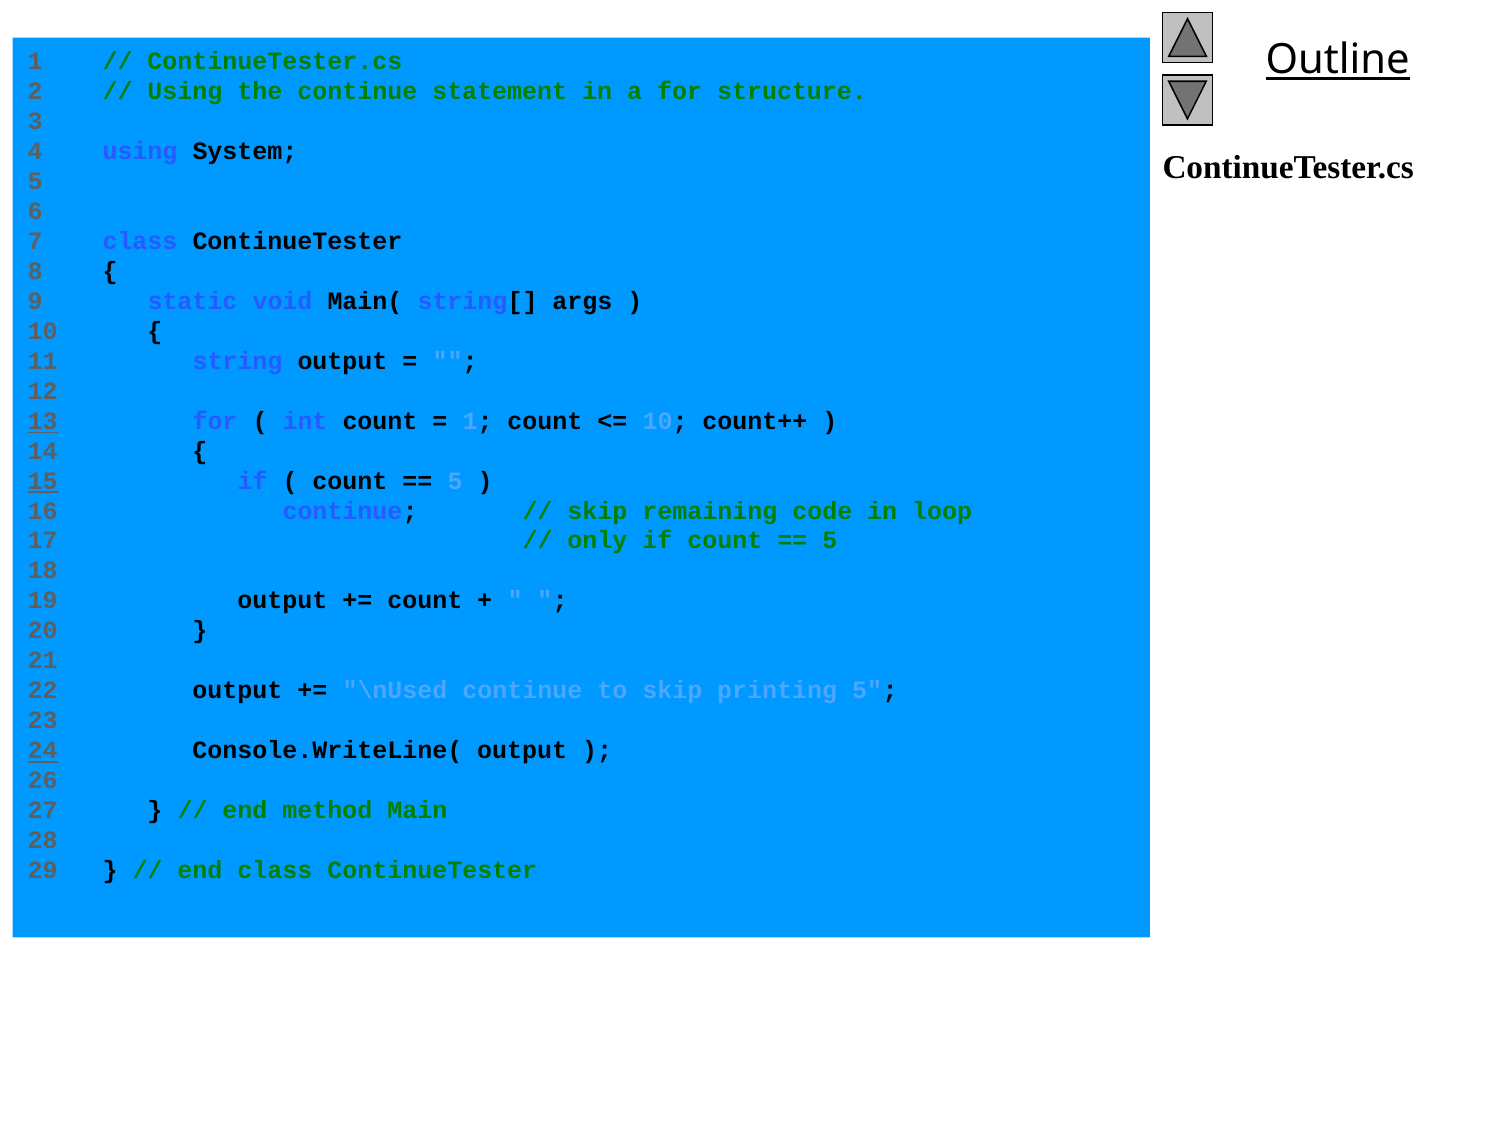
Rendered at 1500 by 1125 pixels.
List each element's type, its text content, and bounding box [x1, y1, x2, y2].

subtitle 1 // ContinueTester.cs 2 // Using the continue statement in a for structure. 3 4 using System; 5 6 7 class ContinueTester 8 { 9 static void Main( string[] args ) 10 { 11 string output = ""; 12 13 for ( int count = 1; count <= 10; count++ ) 14 { 15 if ( count == 5 ) 16 continue; // skip remaining code in loop 17 // only if count == 5 18 19 output += count + " "; 20 } 21 22 output += "\nUsed continue to skip printing 5"; 23 24 Console.WriteLine( output ); 26 27 } // end method Main 28 29 } // end class ContinueTester [12, 37, 1150, 938]
title ContinueTester.cs [1162, 137, 1500, 1038]
